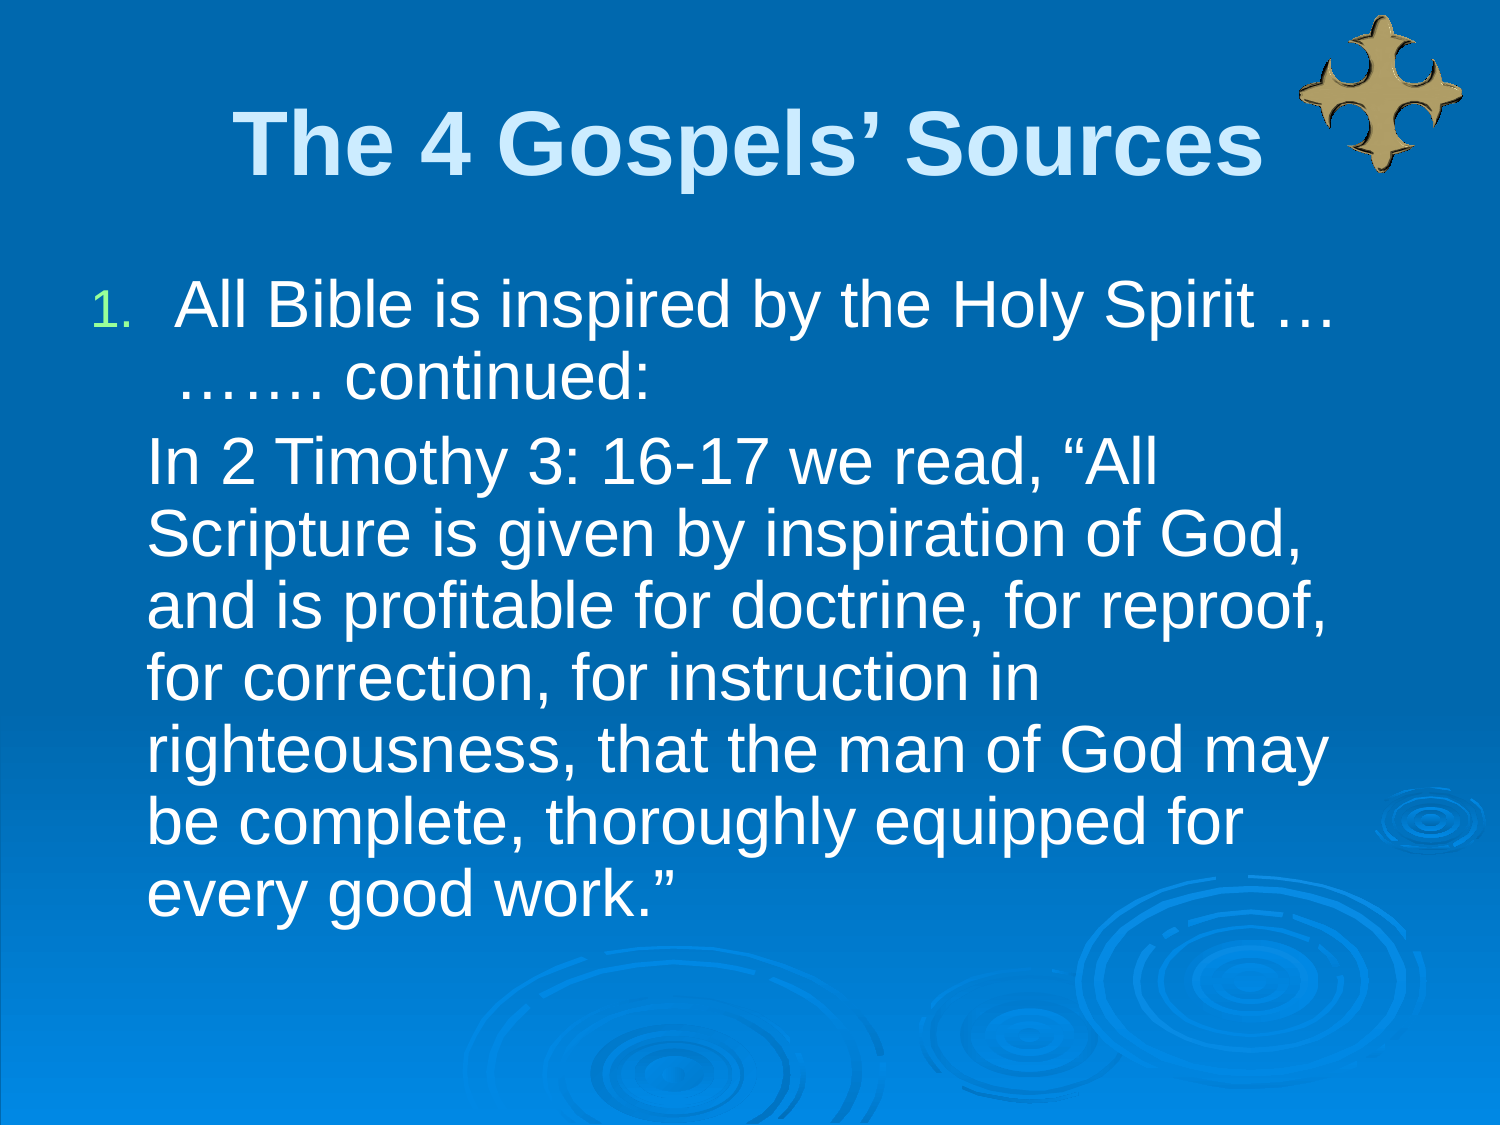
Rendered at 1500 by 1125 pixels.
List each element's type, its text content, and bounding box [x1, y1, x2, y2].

list All Bible is inspired by the Holy Spirit … ……. continued: In 2 Timothy 3: 16-17 we read, “All Scripture is given by inspiration of God, and is profitable for doctrine, for reproof, for correction, for instruction in righteousness, that the man of God may be complete, thoroughly equipped for every good work.” [74, 262, 1426, 1006]
picture [1293, 0, 1471, 188]
title The 4 Gospels’ Sources [74, 45, 1426, 233]
